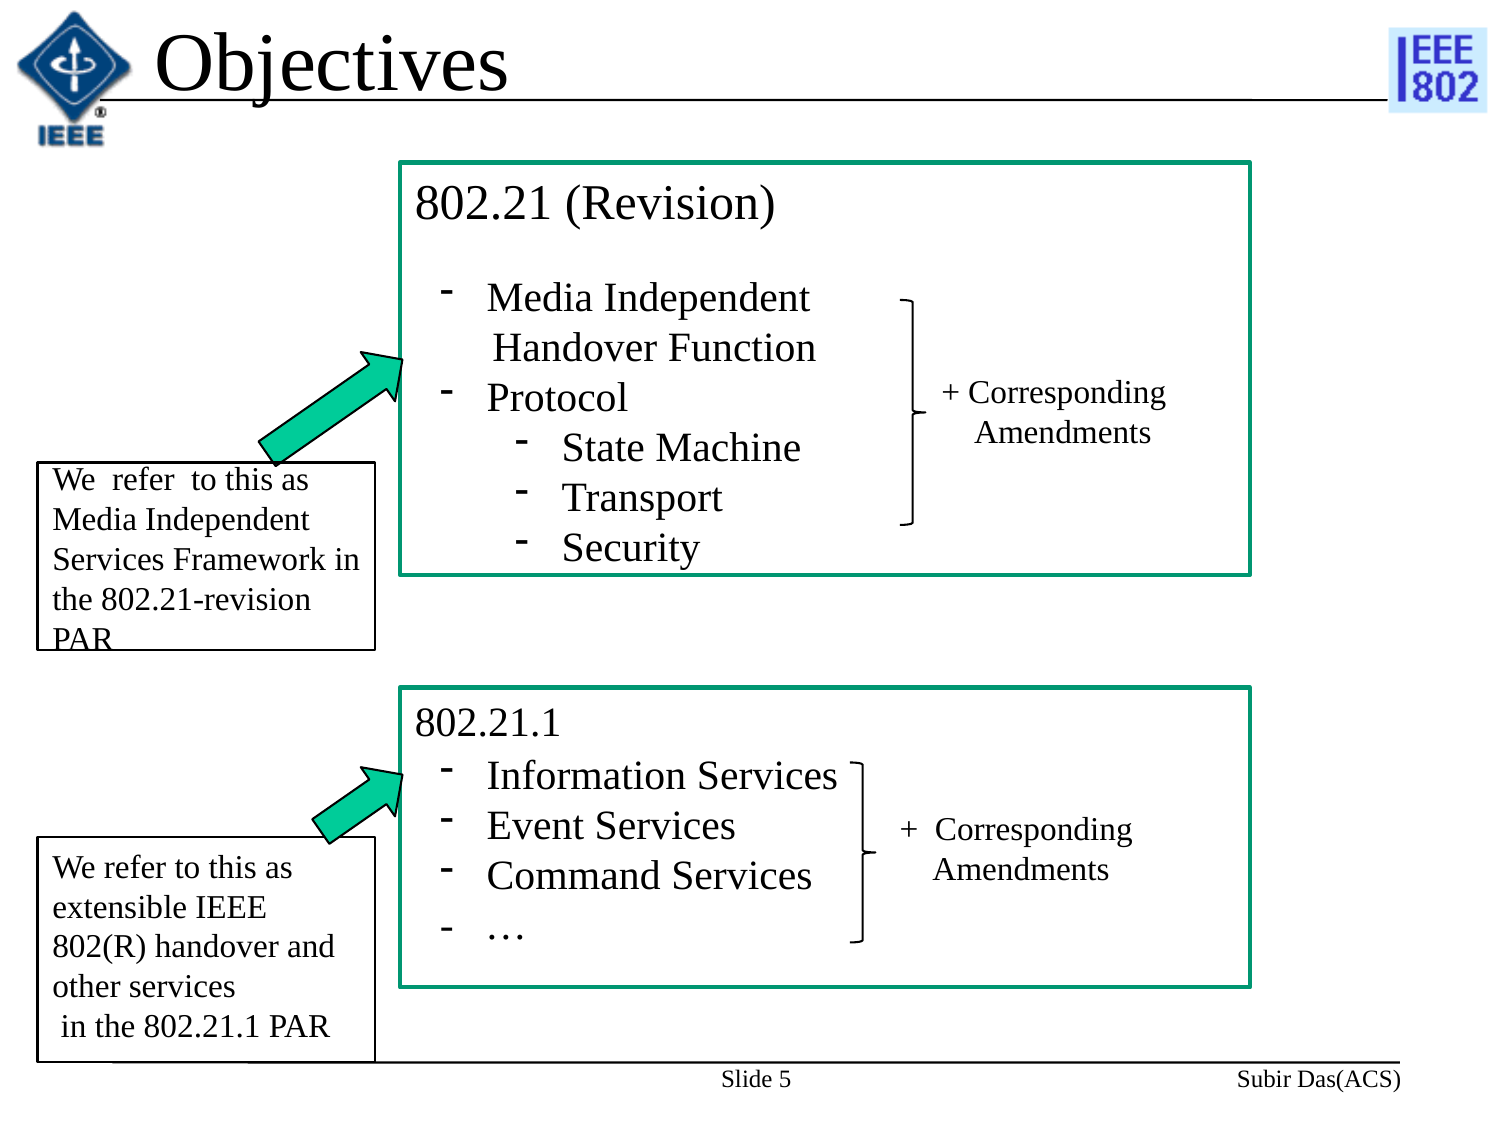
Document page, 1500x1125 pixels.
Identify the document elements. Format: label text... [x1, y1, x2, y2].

picture [12, 9, 137, 150]
picture [1374, 9, 1499, 138]
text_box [399, 162, 1251, 988]
text_box Objectives [139, 0, 526, 115]
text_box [37, 376, 418, 1063]
slide_number Slide 5 [712, 1061, 800, 1093]
footer Subir Das(ACS) [1235, 1061, 1402, 1093]
